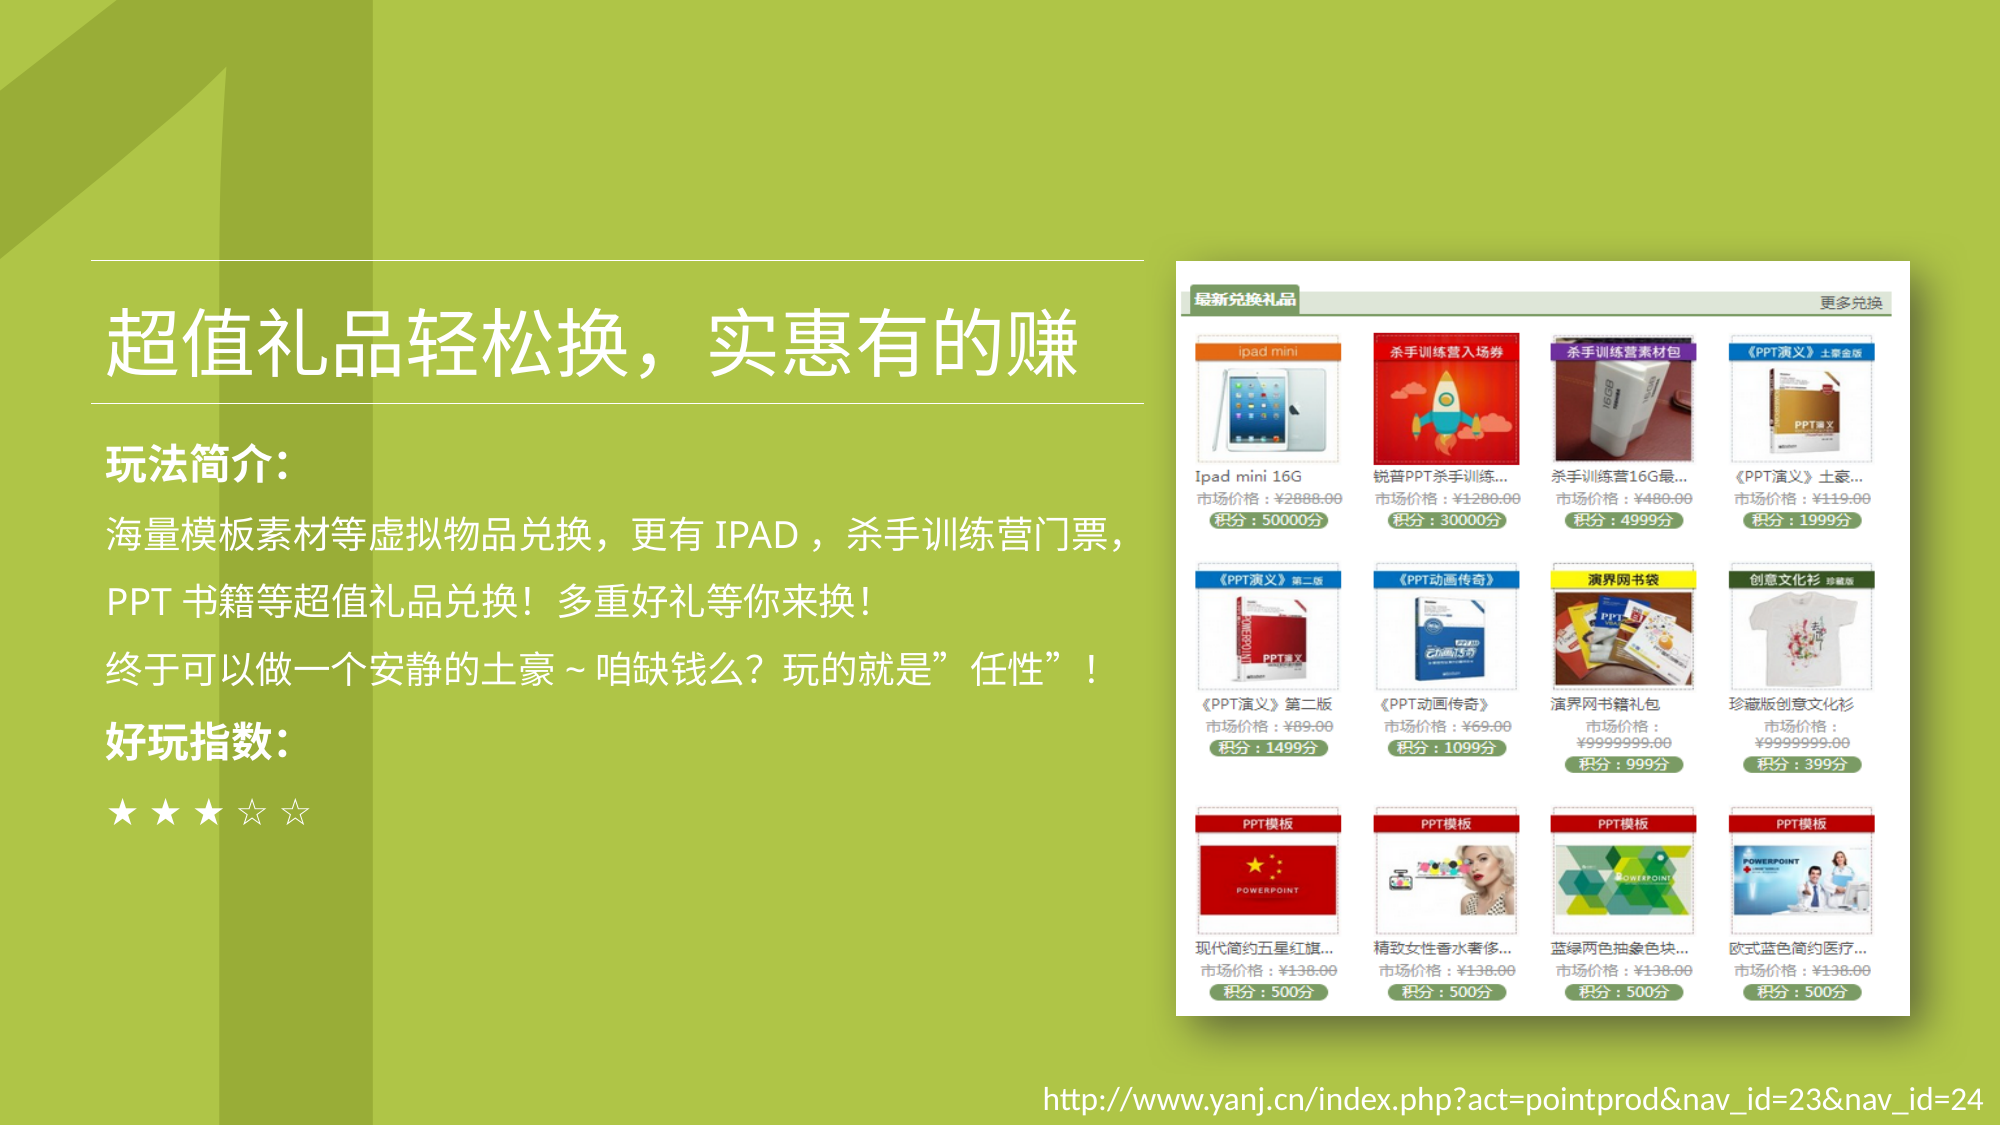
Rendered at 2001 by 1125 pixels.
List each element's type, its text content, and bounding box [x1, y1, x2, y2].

text_box 玩法简介： 海量模板素材等虚拟物品兑换，更有IPAD，杀手训练营门票，PPT书籍等超值礼品兑换！多重好礼等你来换！ 终于可以做一个安静的土豪~咱缺钱么？玩的就是”任性”！ 好玩指数： ★ ★ ★ ☆ ☆ [91, 405, 1144, 841]
text_box 超值礼品轻松换，实惠有的赚 [91, 271, 1144, 394]
text_box 1 [0, 0, 777, 1125]
text_box http://www.yanj.cn/index.php?act=pointprod&nav_id=23&nav_id=24 [999, 1069, 2000, 1125]
picture [1176, 261, 1910, 1016]
